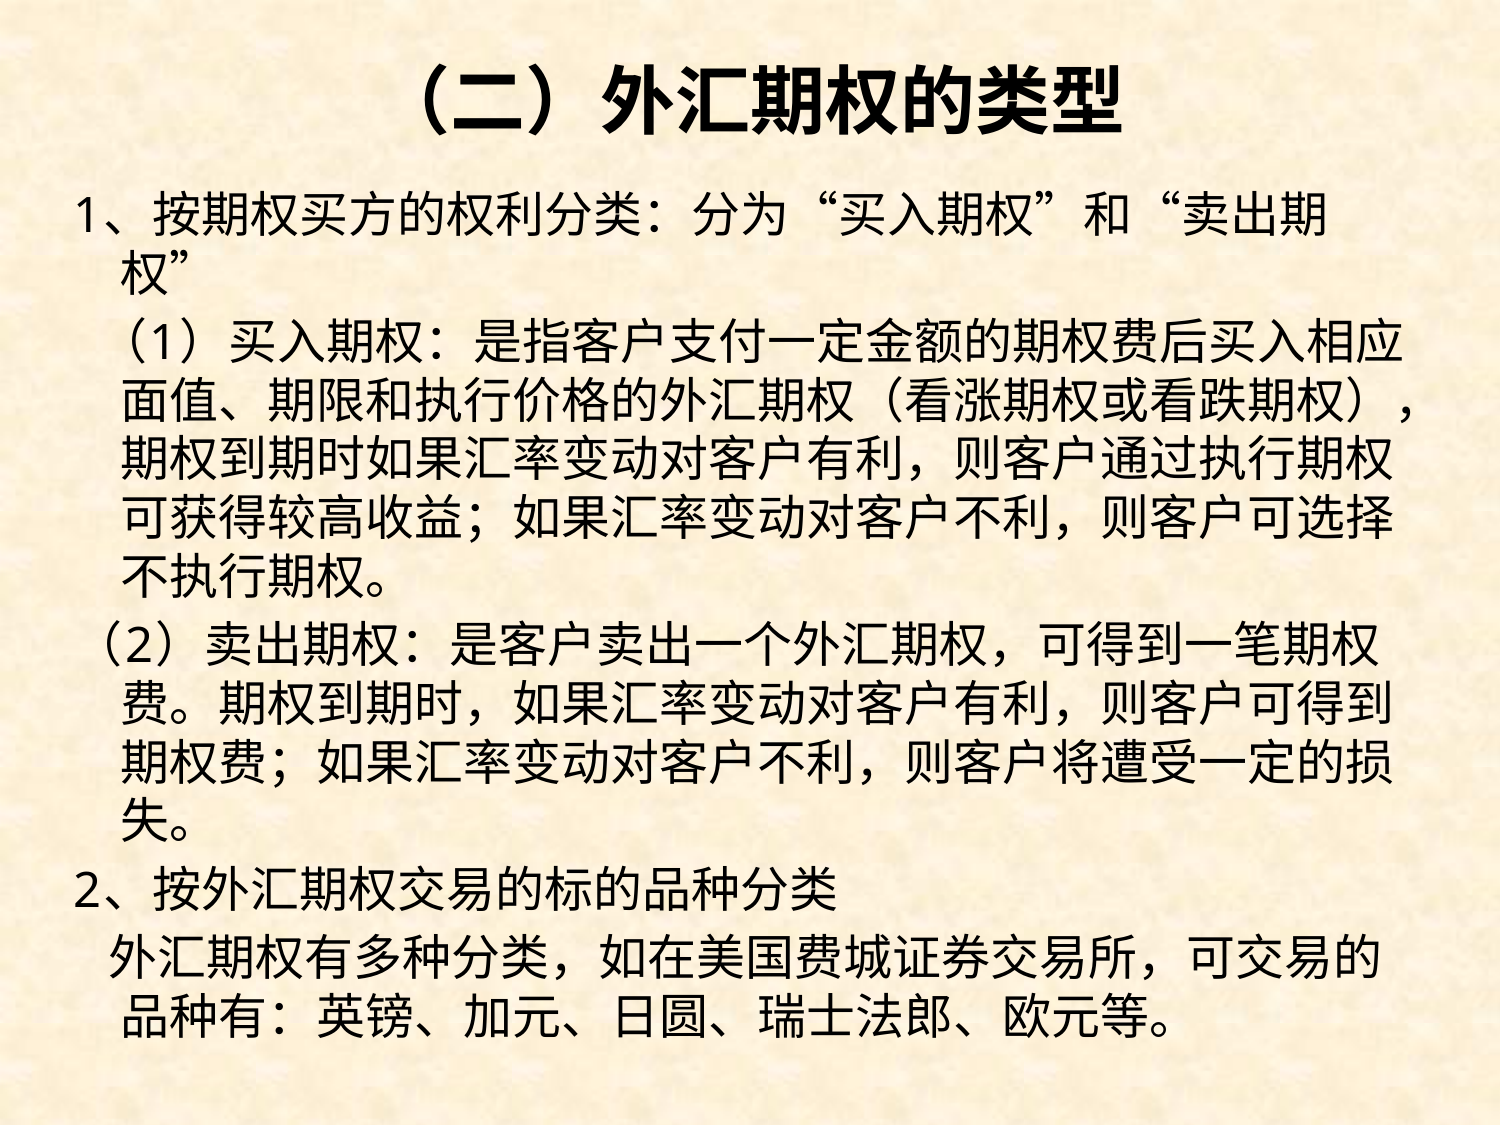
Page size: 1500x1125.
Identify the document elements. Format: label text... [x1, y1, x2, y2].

list 1、按期权买方的权利分类：分为“买入期权”和“卖出期权” （1）买入期权：是指客户支付一定金额的期权费后买入相应面值、期限和执行价格的外汇期权（看涨期权或看跌期权），期权到期时如果汇率变动对客户有利，则客户通过执行期权可获得较高收益；如果汇率变动对客户不利，则客户可选择不执行期权。 （2）卖出期权：是客户卖出一个外汇期权，可得到一笔期权费。期权到期时，如果汇率变动对客户有利，则客户可得到期权费；如果汇率变动对客户不利，则客户将遭受一定的损失。 2、按外汇期权交易的标的品种分类 外汇期权有多种分类，如在美国费城证券交易所，可交易的品种有：英镑、加元、日圆、瑞士法郎、欧元等。 [58, 175, 1430, 1079]
title （二）外汇期权的类型 [75, 45, 1425, 153]
picture [0, 0, 1500, 1125]
